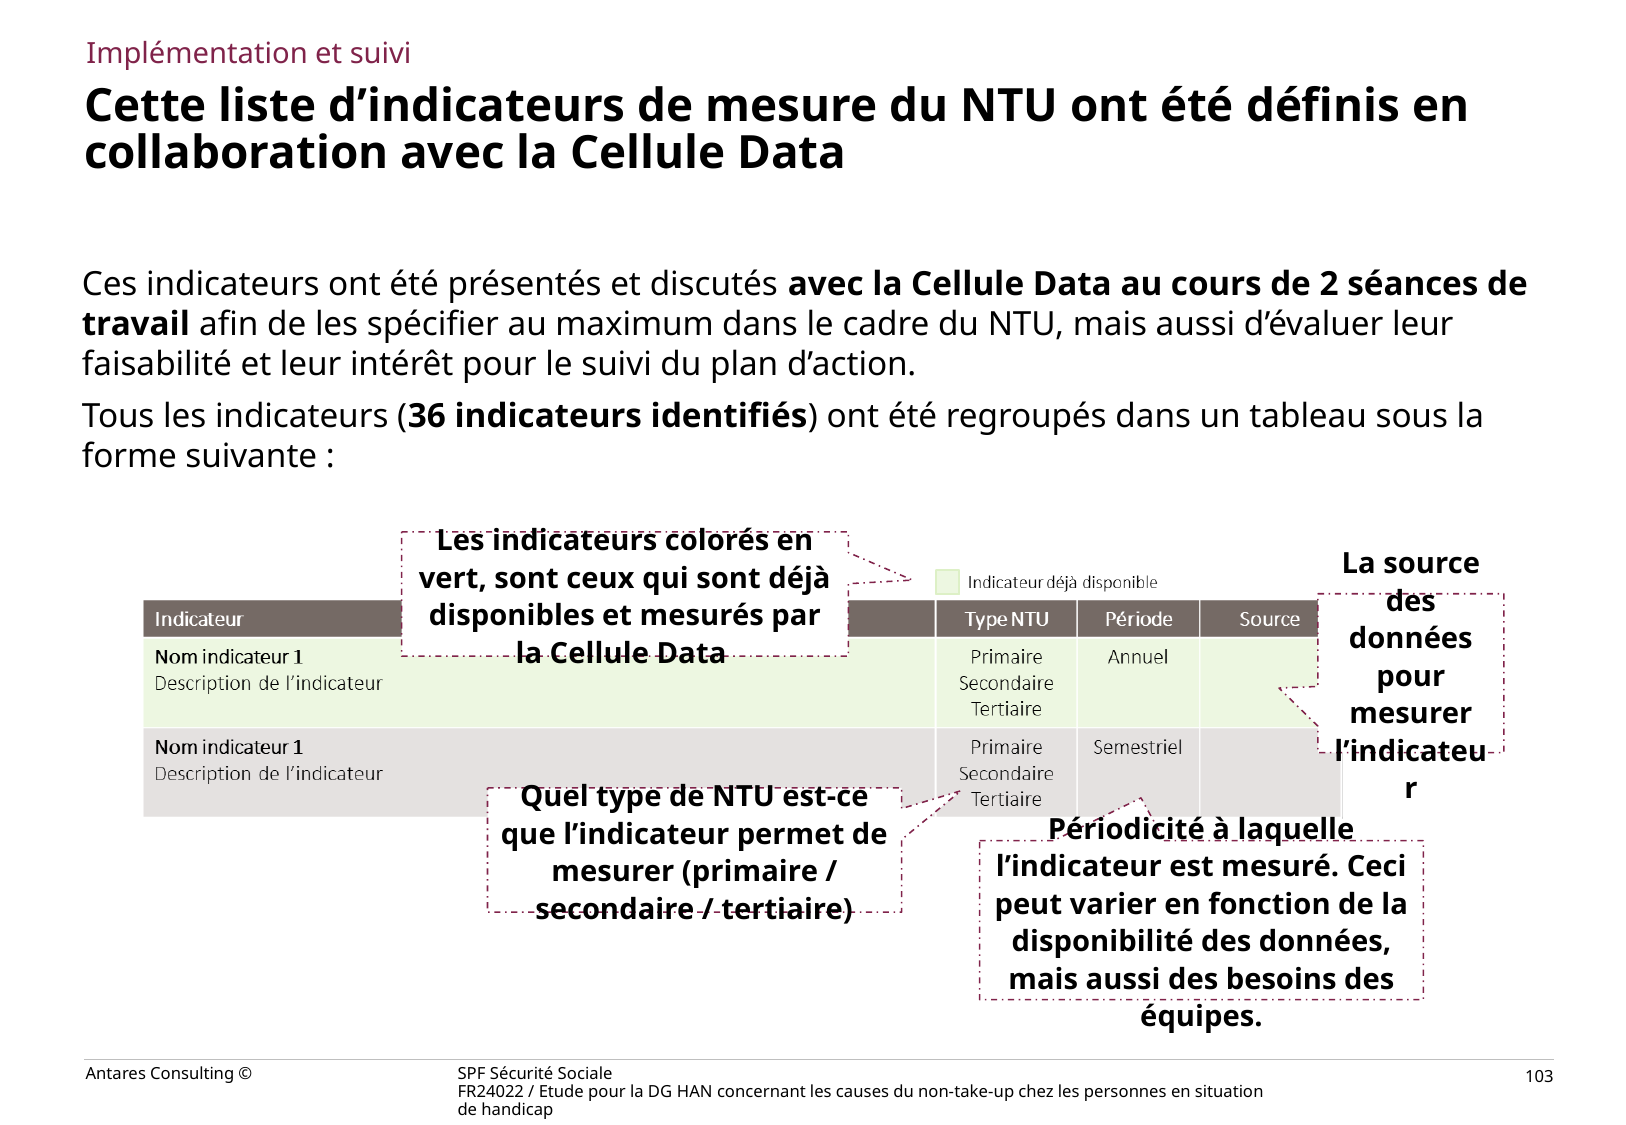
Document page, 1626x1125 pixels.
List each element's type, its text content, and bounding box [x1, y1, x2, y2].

text_box Implémentation et suivi [86, 38, 1522, 70]
list Ces indicateurs ont été présentés et discutés avec la Cellule Data au cours de 2 séances de travail afin de les spécifier au maximum dans le cadre du NTU, mais aussi d’évaluer leur faisabilité et leur intérêt pour le suivi du plan d’action. Tous les indicateurs (36 indicateurs identifiés) ont été regroupés dans un tableau sous la forme suivante : [81, 262, 1552, 490]
text_box Périodicité à laquelle l’indicateur est mesuré. Ceci peut varier en fonction de la disponibilité des données, mais aussi des besoins des équipes. [979, 824, 1424, 1000]
picture [141, 564, 1343, 824]
text_box Quel type de NTU est-ce que l’indicateur permet de mesurer (primaire / secondaire / tertiaire) [487, 824, 921, 913]
title Cette liste d’indicateurs de mesure du NTU ont été définis en collaboration avec la Cellule Data [84, 82, 1550, 229]
text_box La source des données pour mesurer l’indicateur [1343, 593, 1504, 753]
text_box Les indicateurs colorés en vert, sont ceux qui sont déjà disponibles et mesurés par la Cellule Data [401, 531, 876, 564]
